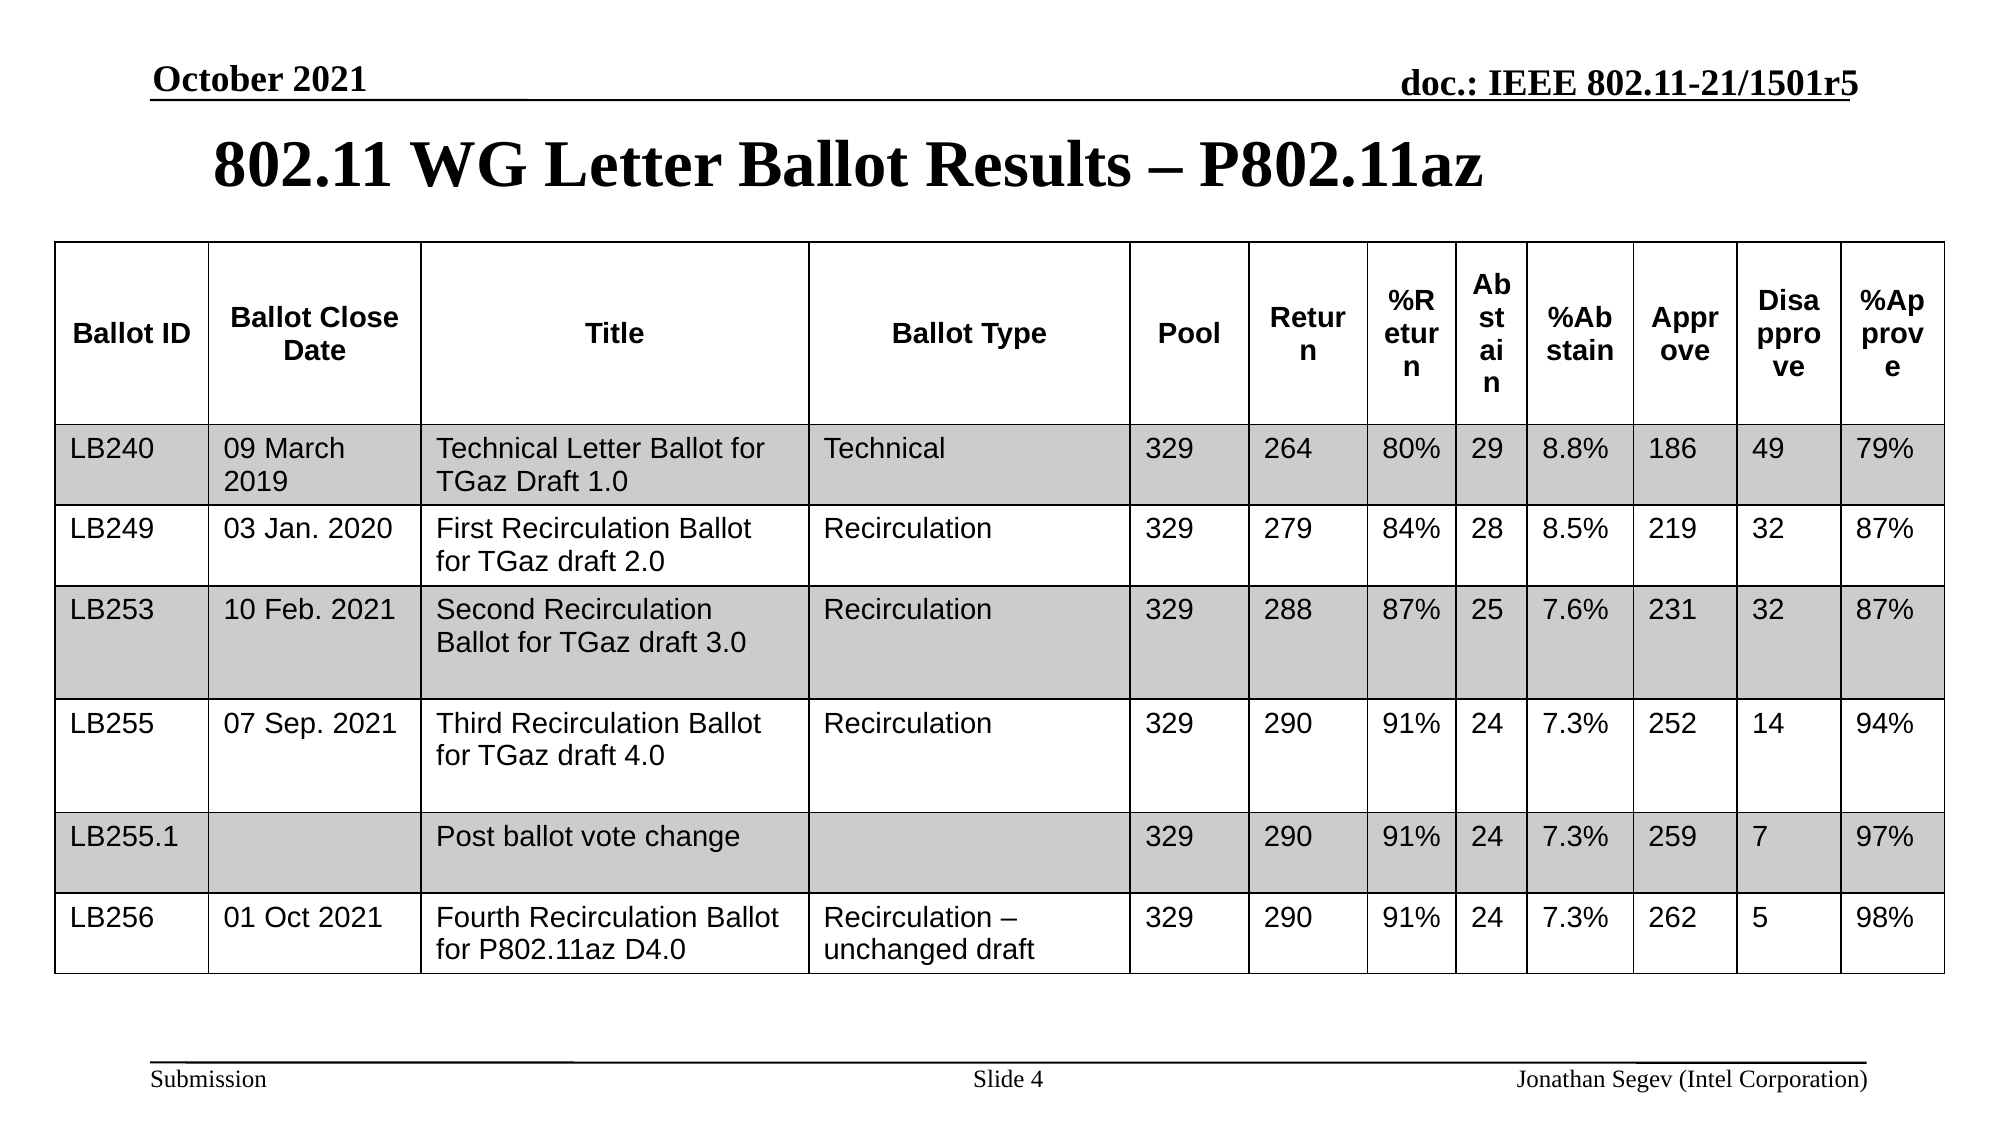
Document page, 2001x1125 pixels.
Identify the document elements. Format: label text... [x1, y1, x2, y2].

table_cell Fourth Recirculation Ballot for P802.11az D4.0 [422, 894, 808, 973]
table_cell Recirculation [810, 587, 1129, 698]
table_cell [810, 813, 1129, 892]
table_cell 7.3% [1528, 813, 1633, 892]
table_cell 87% [1842, 587, 1944, 698]
table_header Abstain [1457, 243, 1526, 424]
table_header Pool [1131, 243, 1248, 424]
table_cell Recirculation – unchanged draft [810, 894, 1129, 973]
table_cell First Recirculation Ballot for TGaz draft 2.0 [422, 506, 808, 585]
table_header Disapprove [1738, 243, 1840, 424]
table_cell 219 [1634, 506, 1736, 585]
table_cell 7.3% [1528, 700, 1633, 812]
table_cell 97% [1842, 813, 1944, 892]
footer Jonathan Segev (Intel Corporation) [1171, 1061, 1869, 1093]
table_cell 87% [1842, 506, 1944, 585]
table_cell Third Recirculation Ballot for TGaz draft 4.0 [422, 700, 808, 812]
table_cell 7 [1738, 813, 1840, 892]
table_cell 252 [1634, 700, 1736, 812]
table_cell 79% [1842, 425, 1944, 504]
table_cell 01 Oct 2021 [209, 894, 420, 973]
table_cell Technical [810, 425, 1129, 504]
table_cell 94% [1842, 700, 1944, 812]
slide_number Slide 4 [950, 1061, 1067, 1123]
table_cell 290 [1250, 894, 1367, 973]
table_header Ballot Close Date [209, 243, 420, 424]
table_cell 10 Feb. 2021 [209, 587, 420, 698]
table_cell 262 [1634, 894, 1736, 973]
table_cell LB249 [56, 506, 208, 585]
table_cell 91% [1368, 700, 1455, 812]
table_cell 7.6% [1528, 587, 1633, 698]
table_cell 32 [1738, 506, 1840, 585]
table_cell 8.5% [1528, 506, 1633, 585]
table_cell 25 [1457, 587, 1526, 698]
table_header Title [422, 243, 808, 424]
table_cell 49 [1738, 425, 1840, 504]
table_cell 84% [1368, 506, 1455, 585]
table_cell 07 Sep. 2021 [209, 700, 420, 812]
table_cell 5 [1738, 894, 1840, 973]
table_cell LB240 [56, 425, 208, 504]
table_cell 329 [1131, 894, 1248, 973]
table_cell 14 [1738, 700, 1840, 812]
table_cell 98% [1842, 894, 1944, 973]
table_cell 264 [1250, 425, 1367, 504]
table_cell 288 [1250, 587, 1367, 698]
table_cell 329 [1131, 813, 1248, 892]
table_header Ballot ID [56, 243, 208, 424]
table_cell [209, 813, 420, 892]
table_cell Post ballot vote change [422, 813, 808, 892]
table_cell 03 Jan. 2020 [209, 506, 420, 585]
table_cell 91% [1368, 813, 1455, 892]
table_cell 279 [1250, 506, 1367, 585]
table_cell Technical Letter Ballot for TGaz Draft 1.0 [422, 425, 808, 504]
table_cell 24 [1457, 700, 1526, 812]
table_cell 24 [1457, 894, 1526, 973]
title 802.11 WG Letter Ballot Results – P802.11az [0, 112, 1700, 209]
table_cell 91% [1368, 894, 1455, 973]
table_cell 8.8% [1528, 425, 1633, 504]
table_cell 231 [1634, 587, 1736, 698]
table_cell Second Recirculation Ballot for TGaz draft 3.0 [422, 587, 808, 698]
table_cell 32 [1738, 587, 1840, 698]
table_cell 09 March 2019 [209, 425, 420, 504]
table_cell 7.3% [1528, 894, 1633, 973]
table_cell 28 [1457, 506, 1526, 585]
table_header Return [1250, 243, 1367, 424]
table_cell 80% [1368, 425, 1455, 504]
table_cell 329 [1131, 587, 1248, 698]
table_cell 87% [1368, 587, 1455, 698]
table_cell LB255.1 [56, 813, 208, 892]
table_cell LB255 [56, 700, 208, 812]
table_cell 329 [1131, 425, 1248, 504]
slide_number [152, 54, 563, 100]
table_cell 329 [1131, 700, 1248, 812]
table_cell Recirculation [810, 506, 1129, 585]
table_cell LB256 [56, 894, 208, 973]
table_header %Approve [1842, 243, 1944, 424]
table_header Ballot Type [810, 243, 1129, 424]
table_cell 290 [1250, 813, 1367, 892]
table_cell 259 [1634, 813, 1736, 892]
table_cell 290 [1250, 700, 1367, 812]
table_header %Return [1368, 243, 1455, 424]
table_header %Abstain [1528, 243, 1633, 424]
table_cell 329 [1131, 506, 1248, 585]
table_cell 29 [1457, 425, 1526, 504]
table_cell 186 [1634, 425, 1736, 504]
table_cell 24 [1457, 813, 1526, 892]
table_cell LB253 [56, 587, 208, 698]
table_cell Recirculation [810, 700, 1129, 812]
table_header Approve [1634, 243, 1736, 424]
